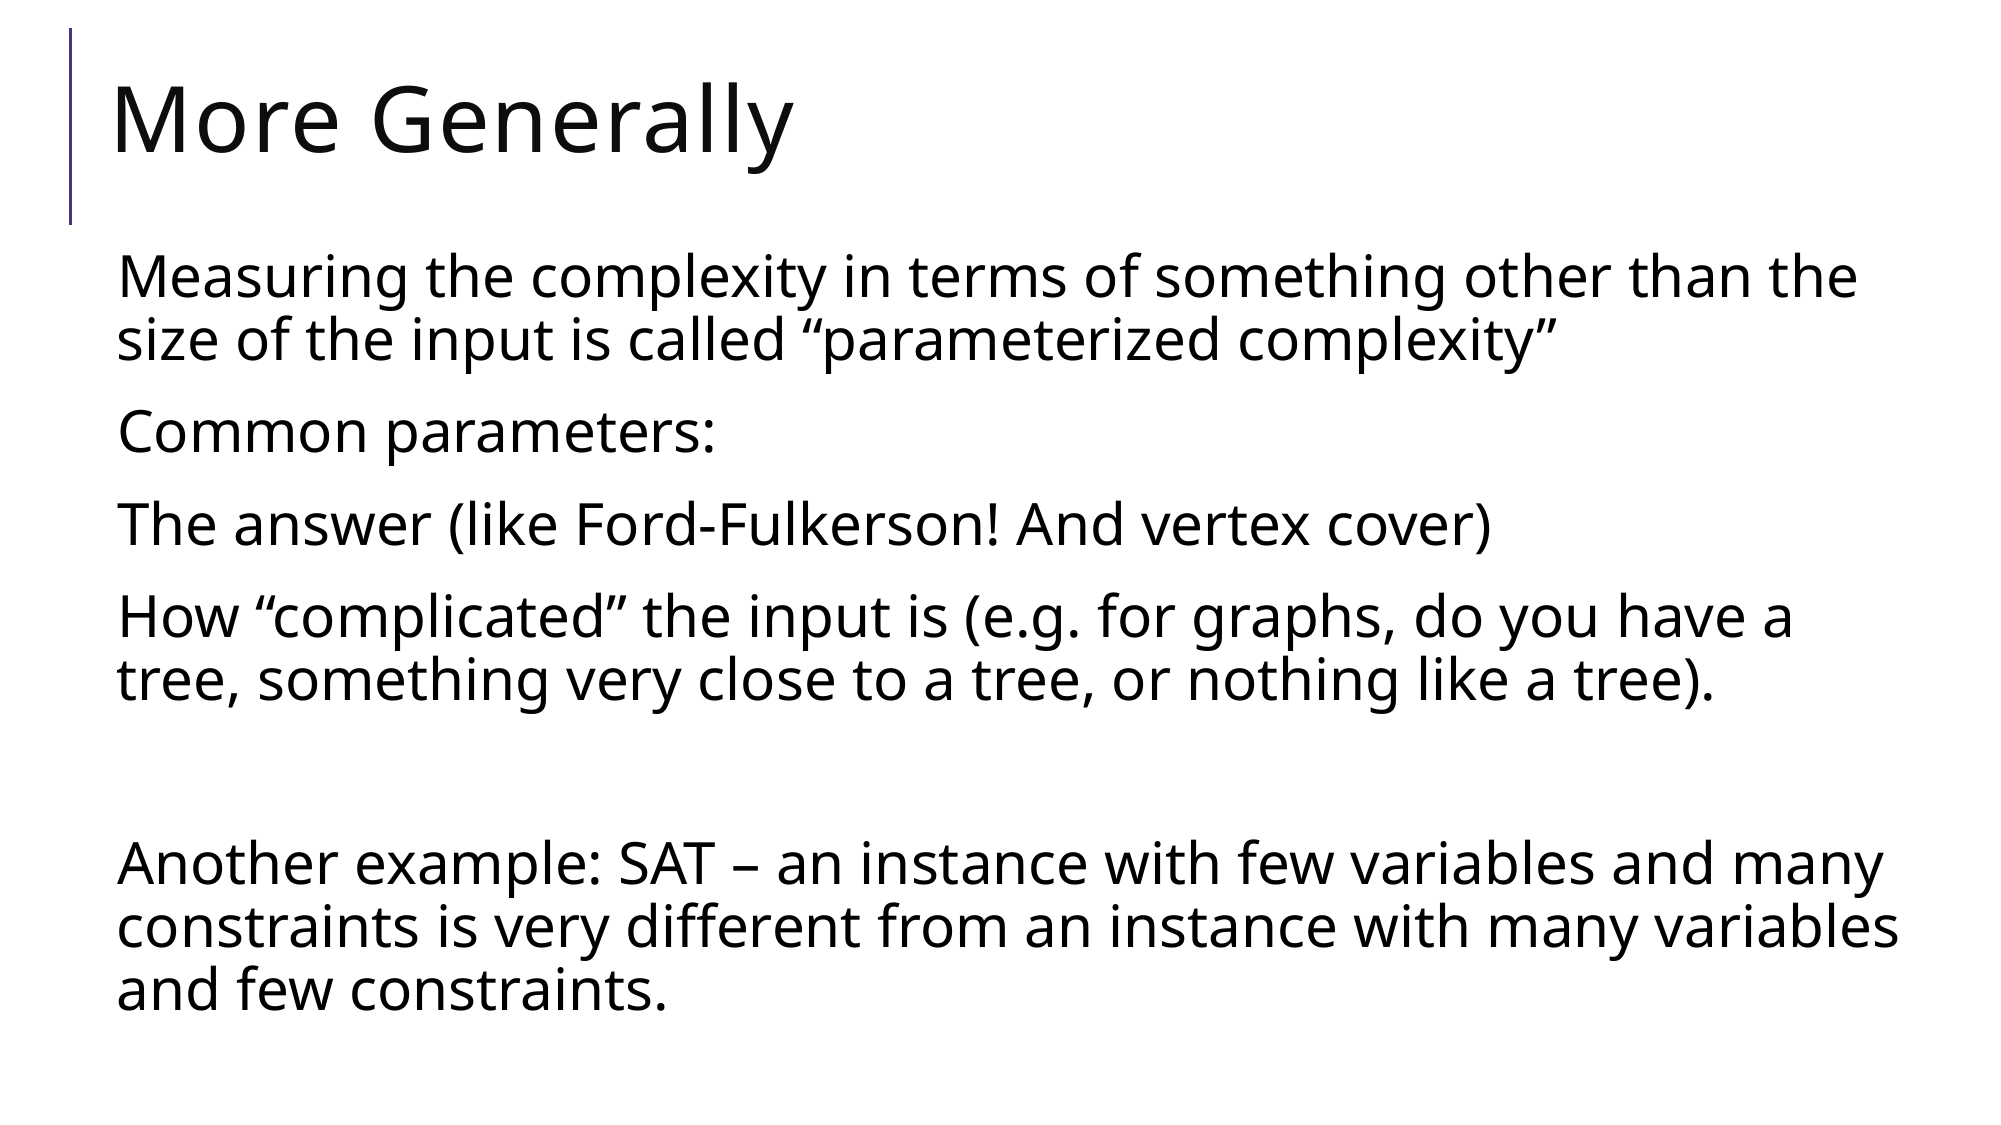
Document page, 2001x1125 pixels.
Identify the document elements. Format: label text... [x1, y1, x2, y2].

list Measuring the complexity in terms of something other than the size of the input is called “parameterized complexity” Common parameters: The answer (like Ford-Fulkerson! And vertex cover) How “complicated” the input is (e.g. for graphs, do you have a tree, something very close to a tree, or nothing like a tree). Another example: SAT – an instance with few variables and many constraints is very different from an instance with many variables and few constraints. [94, 240, 1930, 1035]
title More Generally [94, 43, 1930, 210]
